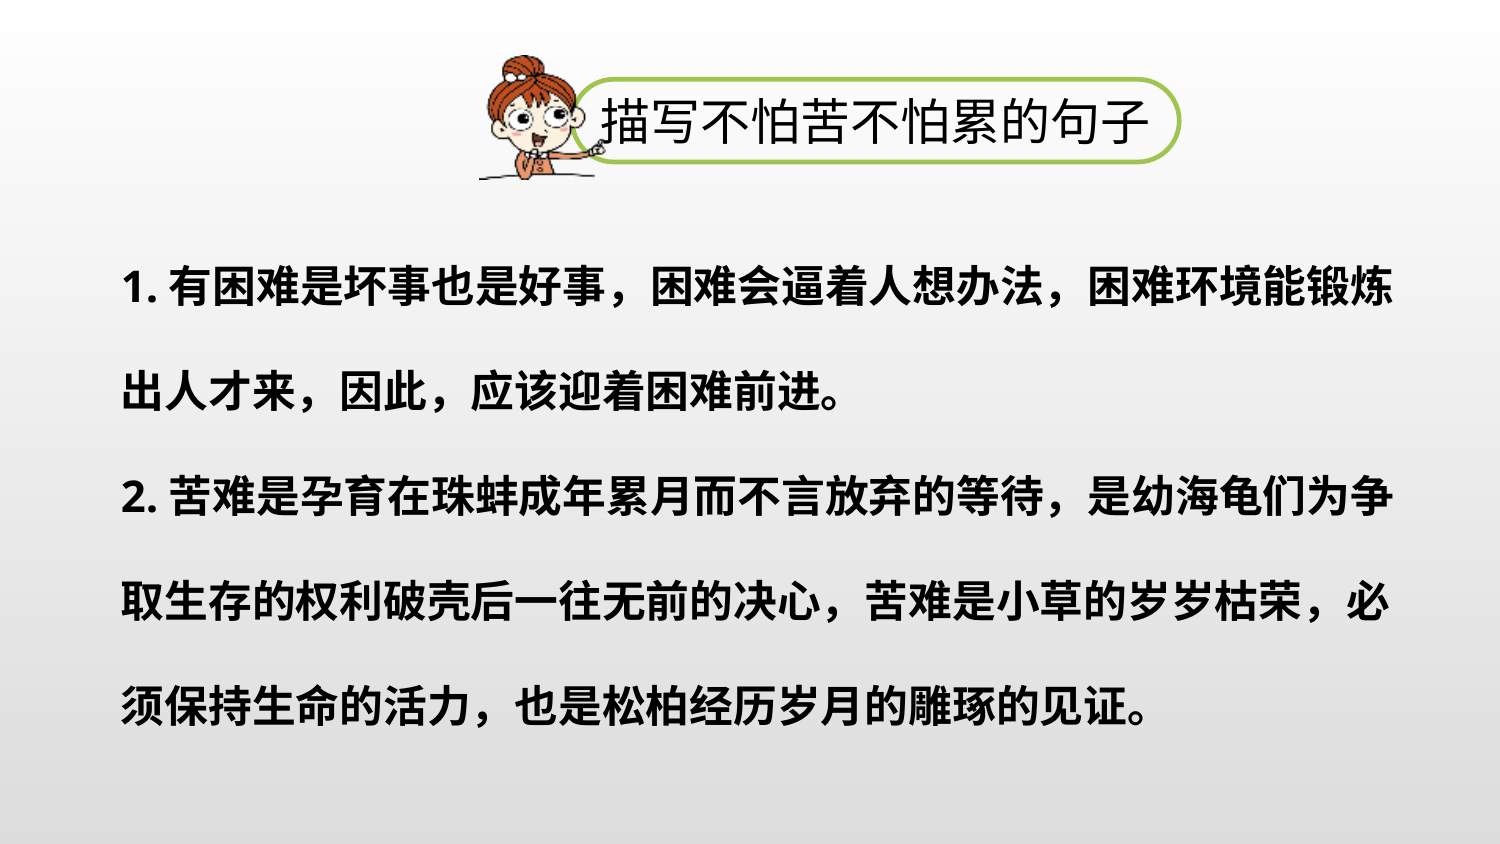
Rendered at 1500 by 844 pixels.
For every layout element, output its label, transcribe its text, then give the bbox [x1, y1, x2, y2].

text_box 1.有困难是坏事也是好事，困难会逼着人想办法，困难环境能锻炼出人才来，因此，应该迎着困难前进。 2.苦难是孕育在珠蚌成年累月而不言放弃的等待，是幼海龟们为争取生存的权利破壳后一往无前的决心，苦难是小草的岁岁枯荣，必须保持生命的活力，也是松柏经历岁月的雕琢的见证。 [109, 200, 1427, 737]
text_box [479, 55, 1180, 180]
